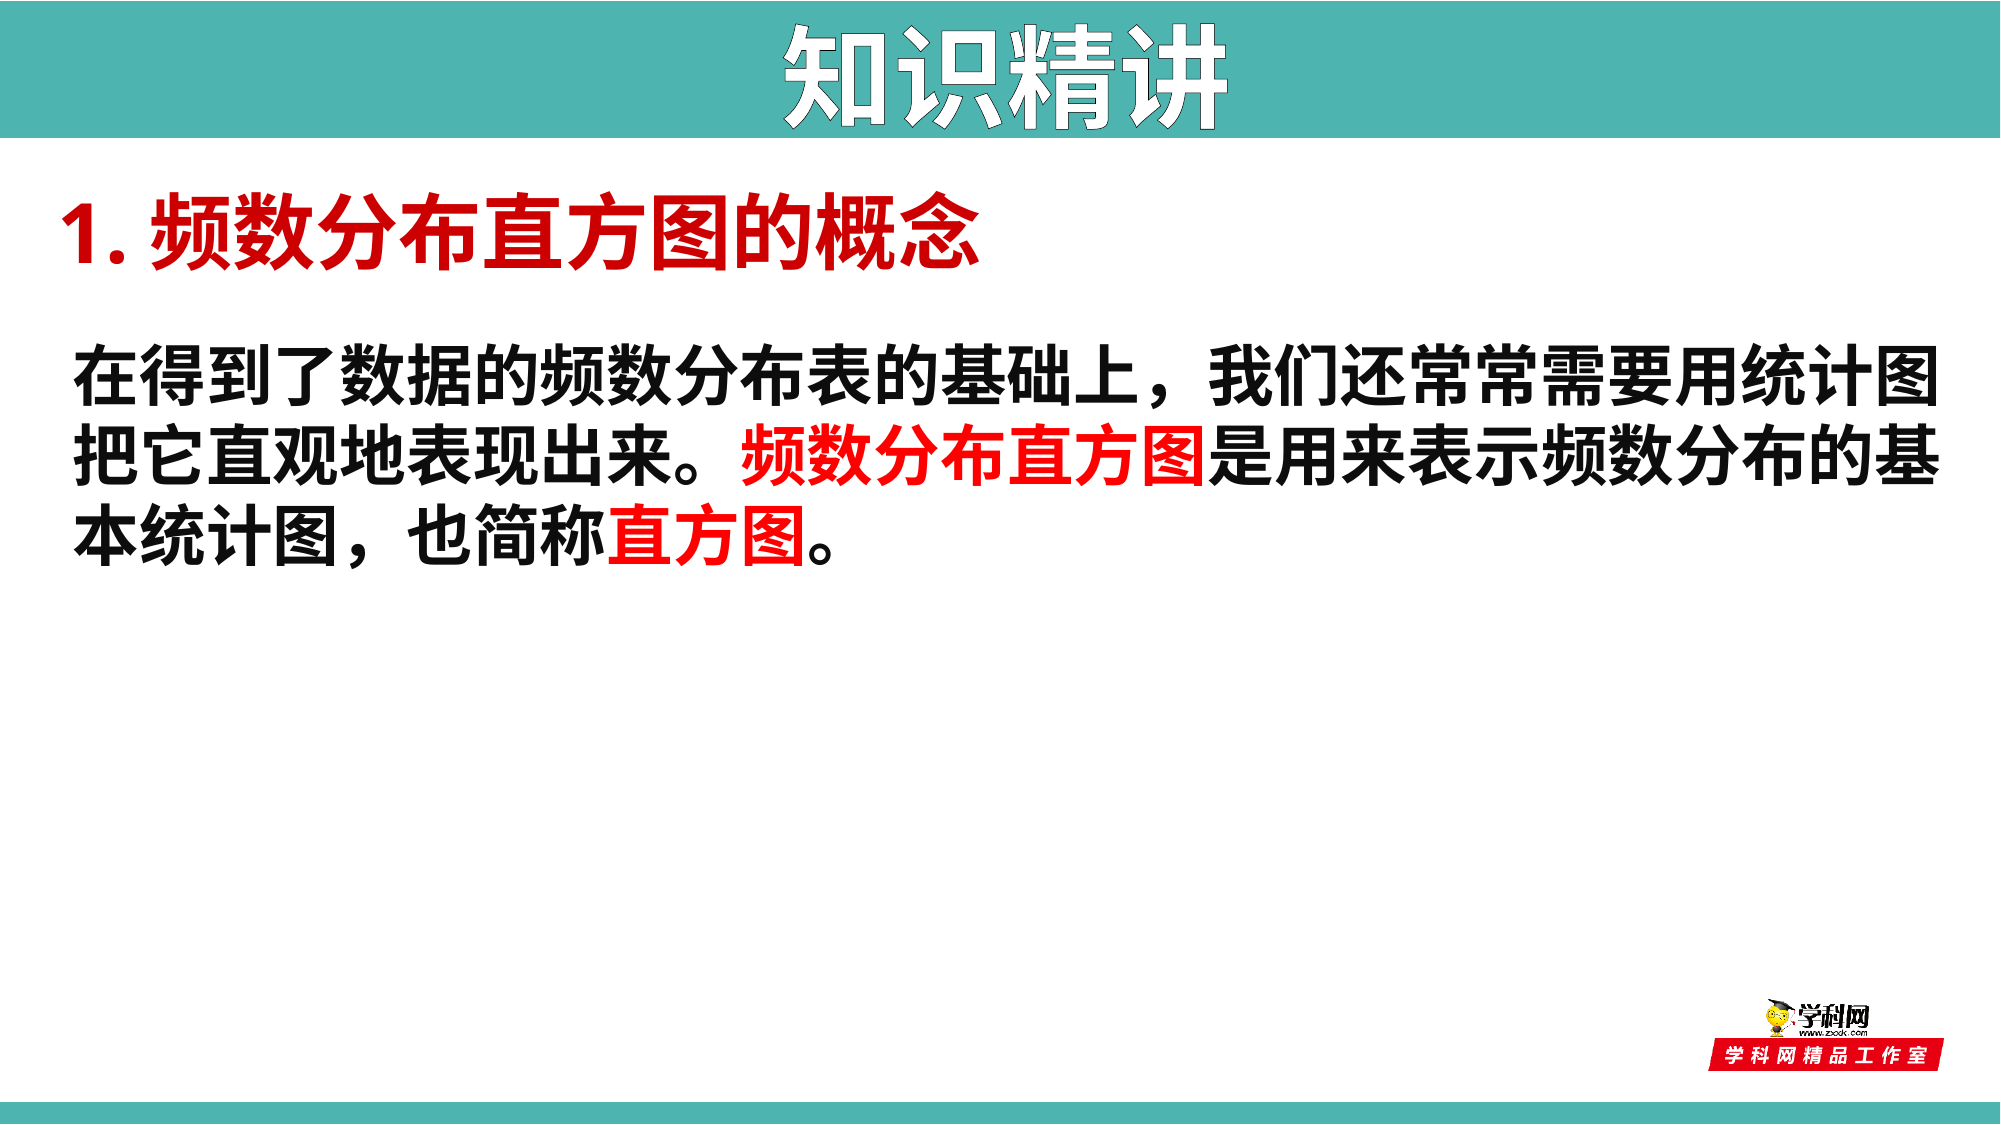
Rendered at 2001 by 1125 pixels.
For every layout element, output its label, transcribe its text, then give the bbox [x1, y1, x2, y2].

picture [0, 1, 2001, 1124]
text_box 知识精讲 [765, 0, 1247, 150]
text_box 1.频数分布直方图的概念 [43, 172, 1290, 288]
text_box 在得到了数据的频数分布表的基础上，我们还常常需要用统计图把它直观地表现出来。频数分布直方图是用来表示频数分布的基本统计图，也简称直方图。 [57, 326, 1957, 581]
